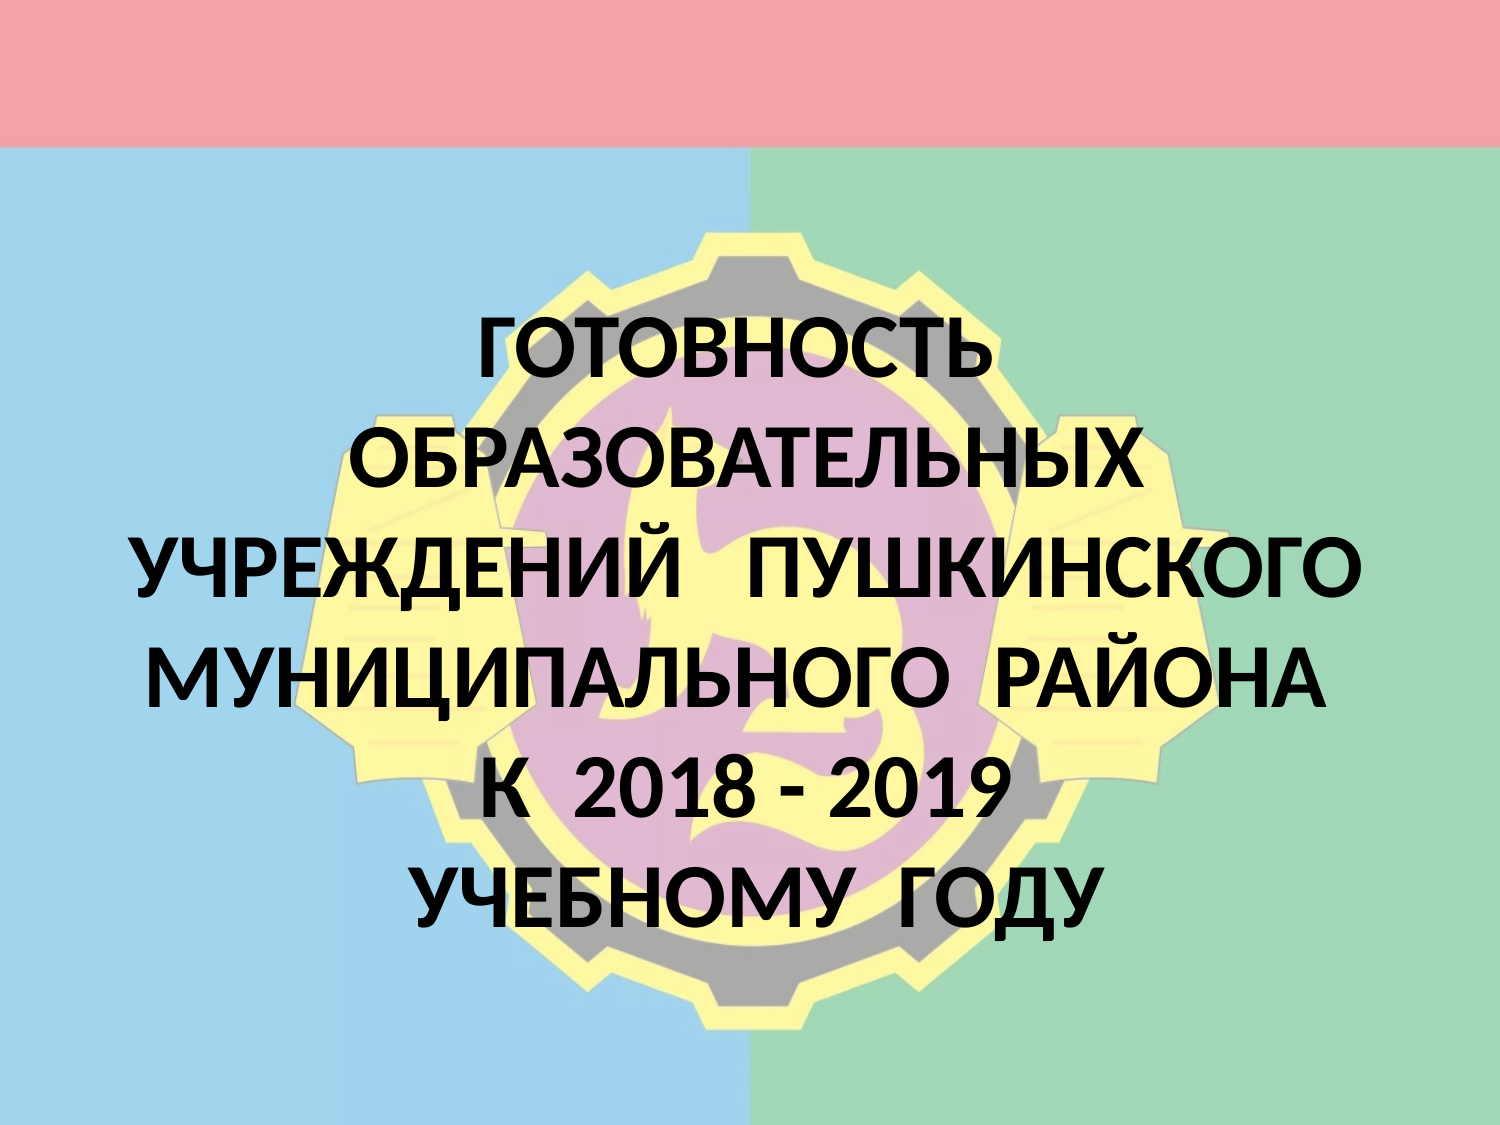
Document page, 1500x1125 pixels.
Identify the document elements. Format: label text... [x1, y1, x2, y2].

title ГОТОВНОСТЬ ОБРАЗОВАТЕЛЬНЫХ УЧРЕЖДЕНИЙ ПУШКИНСКОГО МУНИЦИПАЛЬНОГО РАЙОНА К 2018 - 2019 УЧЕБНОМУ ГОДУ [53, 172, 1441, 1059]
